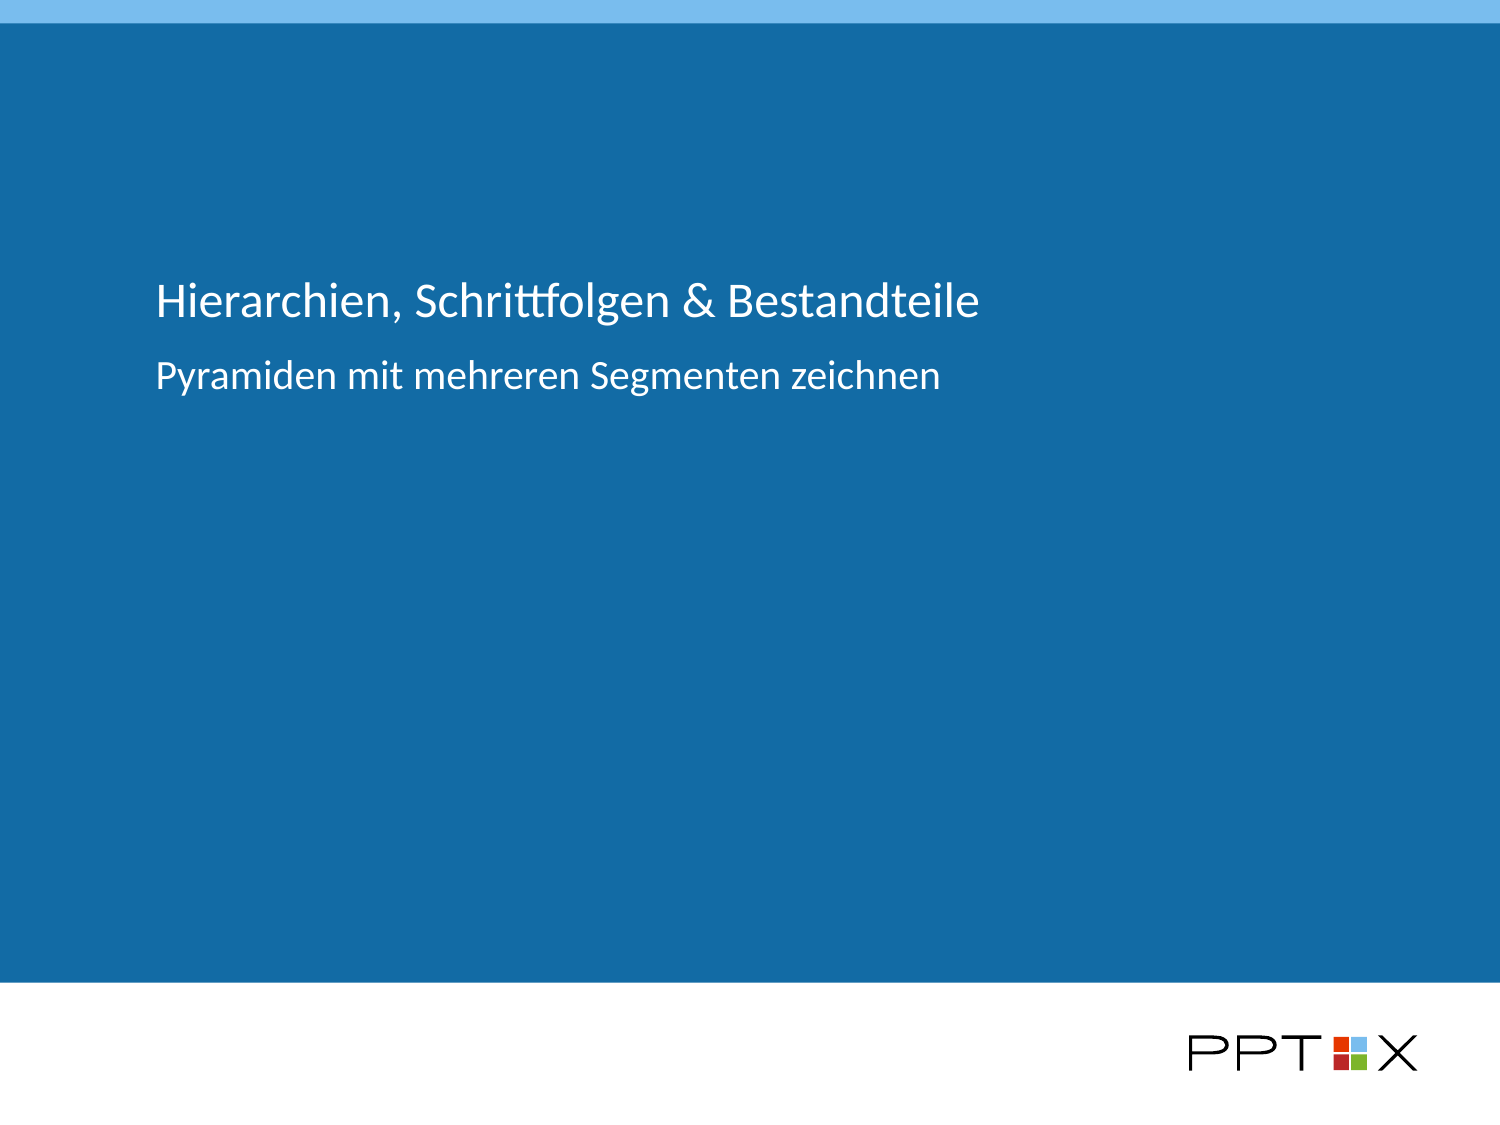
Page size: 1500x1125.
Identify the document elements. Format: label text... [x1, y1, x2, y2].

subtitle Pyramiden mit mehreren Segmenten zeichnen [140, 340, 1424, 606]
title Hierarchien, Schrittfolgen & Bestandteile [140, 164, 1424, 336]
